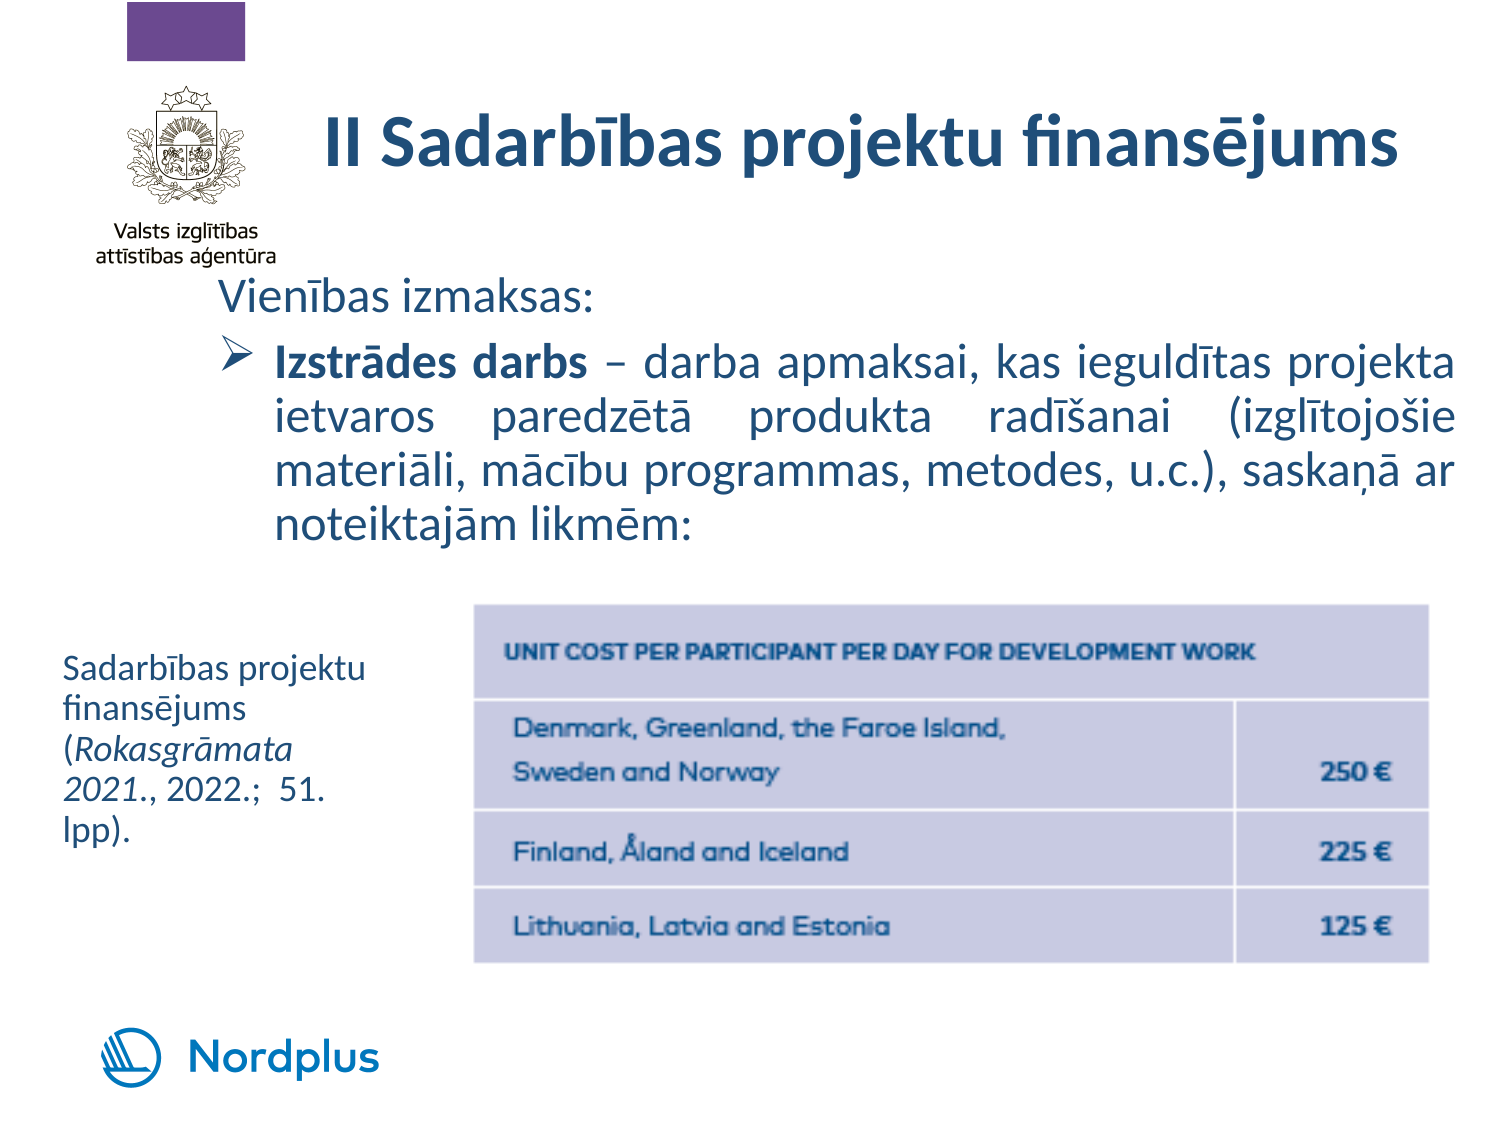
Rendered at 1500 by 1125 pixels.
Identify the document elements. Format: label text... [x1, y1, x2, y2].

list Vienības izmaksas: Izstrādes darbs – darba apmaksai, kas ieguldītas projekta ietvaros paredzētā produkta radīšanai (izglītojošie materiāli, mācību programmas, metodes, u.c.), saskaņā ar noteiktajām likmēm: [158, 261, 1472, 641]
text_box II Sadarbības projektu finansējums [290, 83, 1435, 189]
picture [0, 0, 1500, 1125]
text_box Sadarbības projektu finansējums (Rokasgrāmata 2021., 2022.; 51. lpp). [48, 640, 390, 858]
